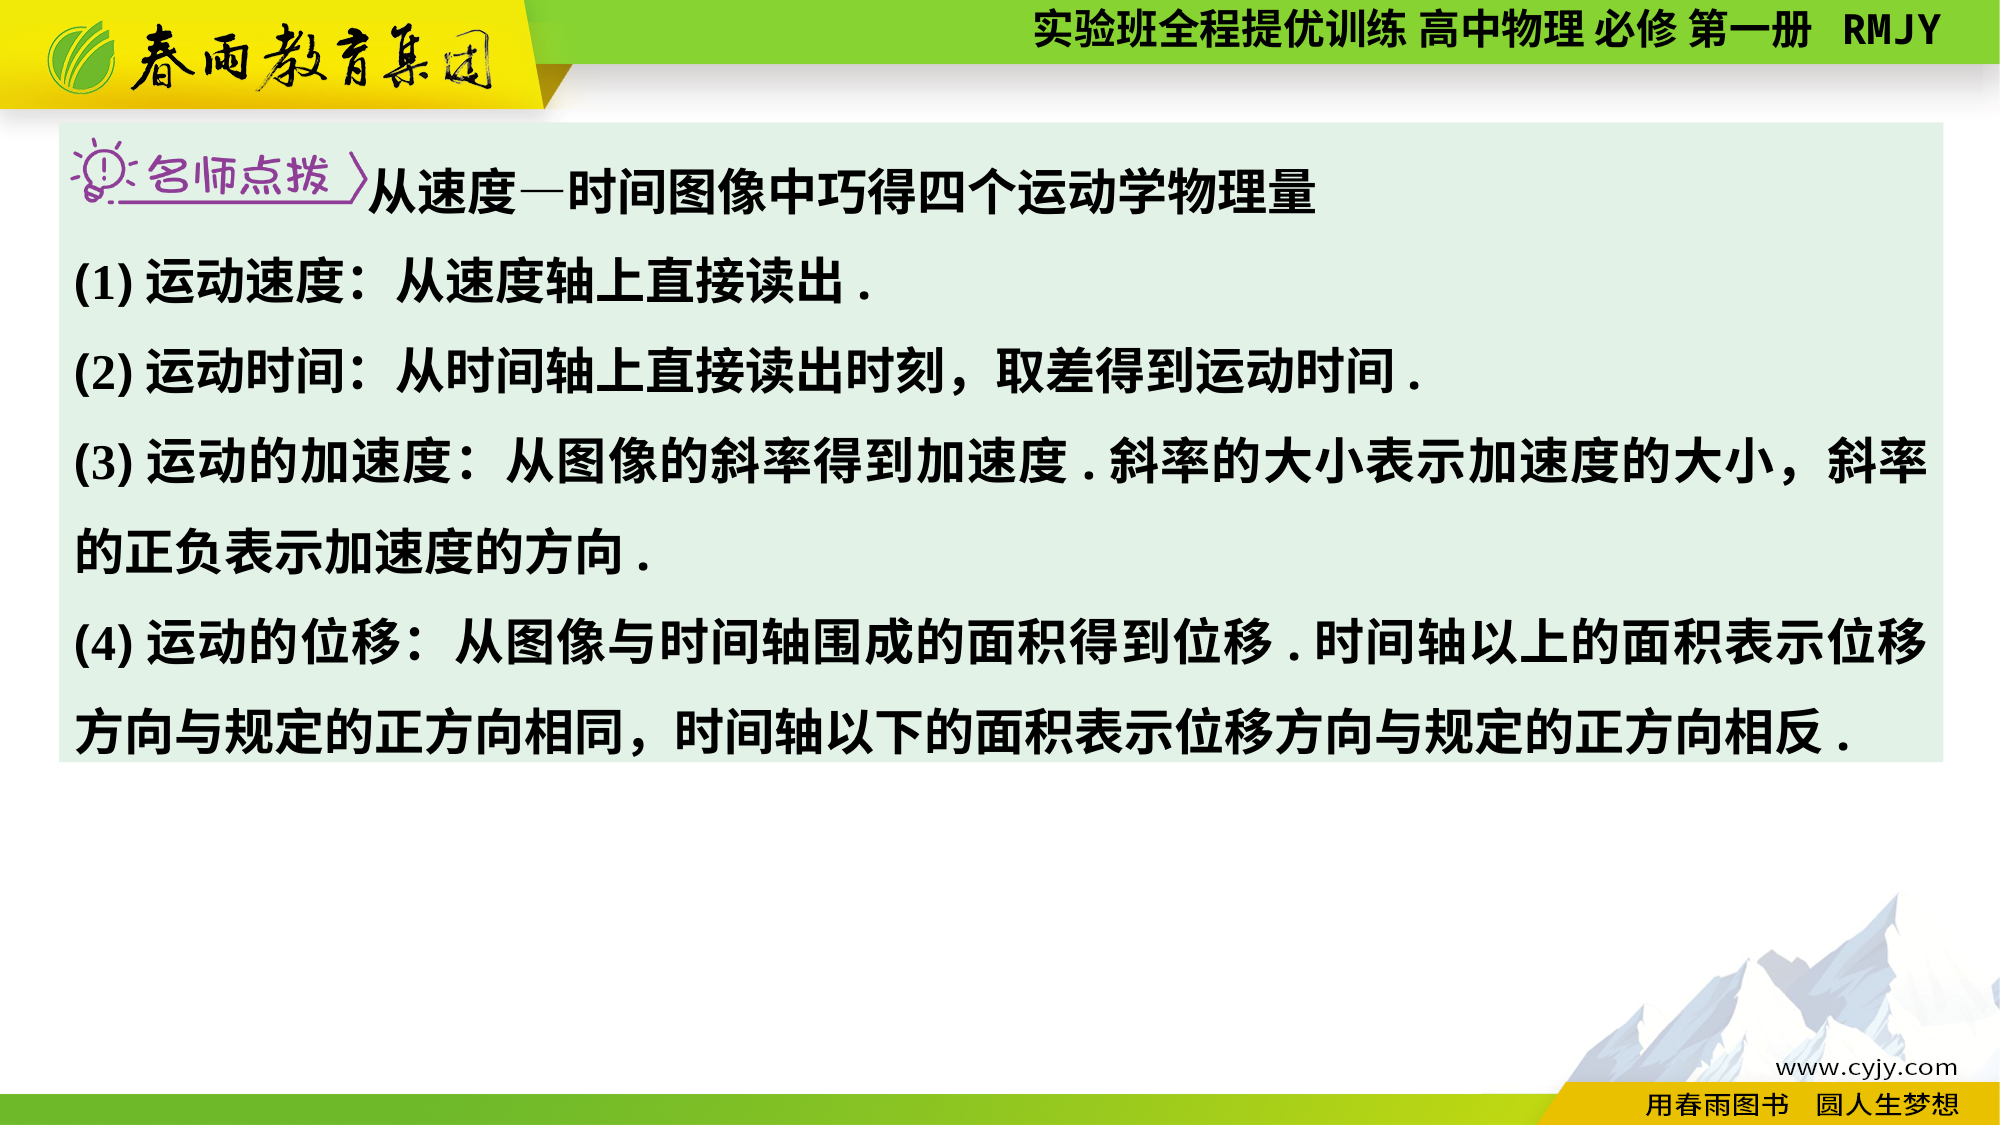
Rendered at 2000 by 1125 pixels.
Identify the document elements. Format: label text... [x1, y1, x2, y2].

list 从速度—时间图像中巧得四个运动学物理量 (1)运动速度：从速度轴上直接读出. (2)运动时间：从时间轴上直接读出时刻，取差得到运动时间. (3)运动的加速度：从图像的斜率得到加速度.斜率的大小表示加速度的大小，斜率的正负表示加速度的方向. (4)运动的位移：从图像与时间轴围成的面积得到位移.时间轴以上的面积表示位移方向与规定的正方向相同，时间轴以下的面积表示位移方向与规定的正方向相反. [59, 122, 1944, 763]
picture [0, 0, 2000, 1125]
